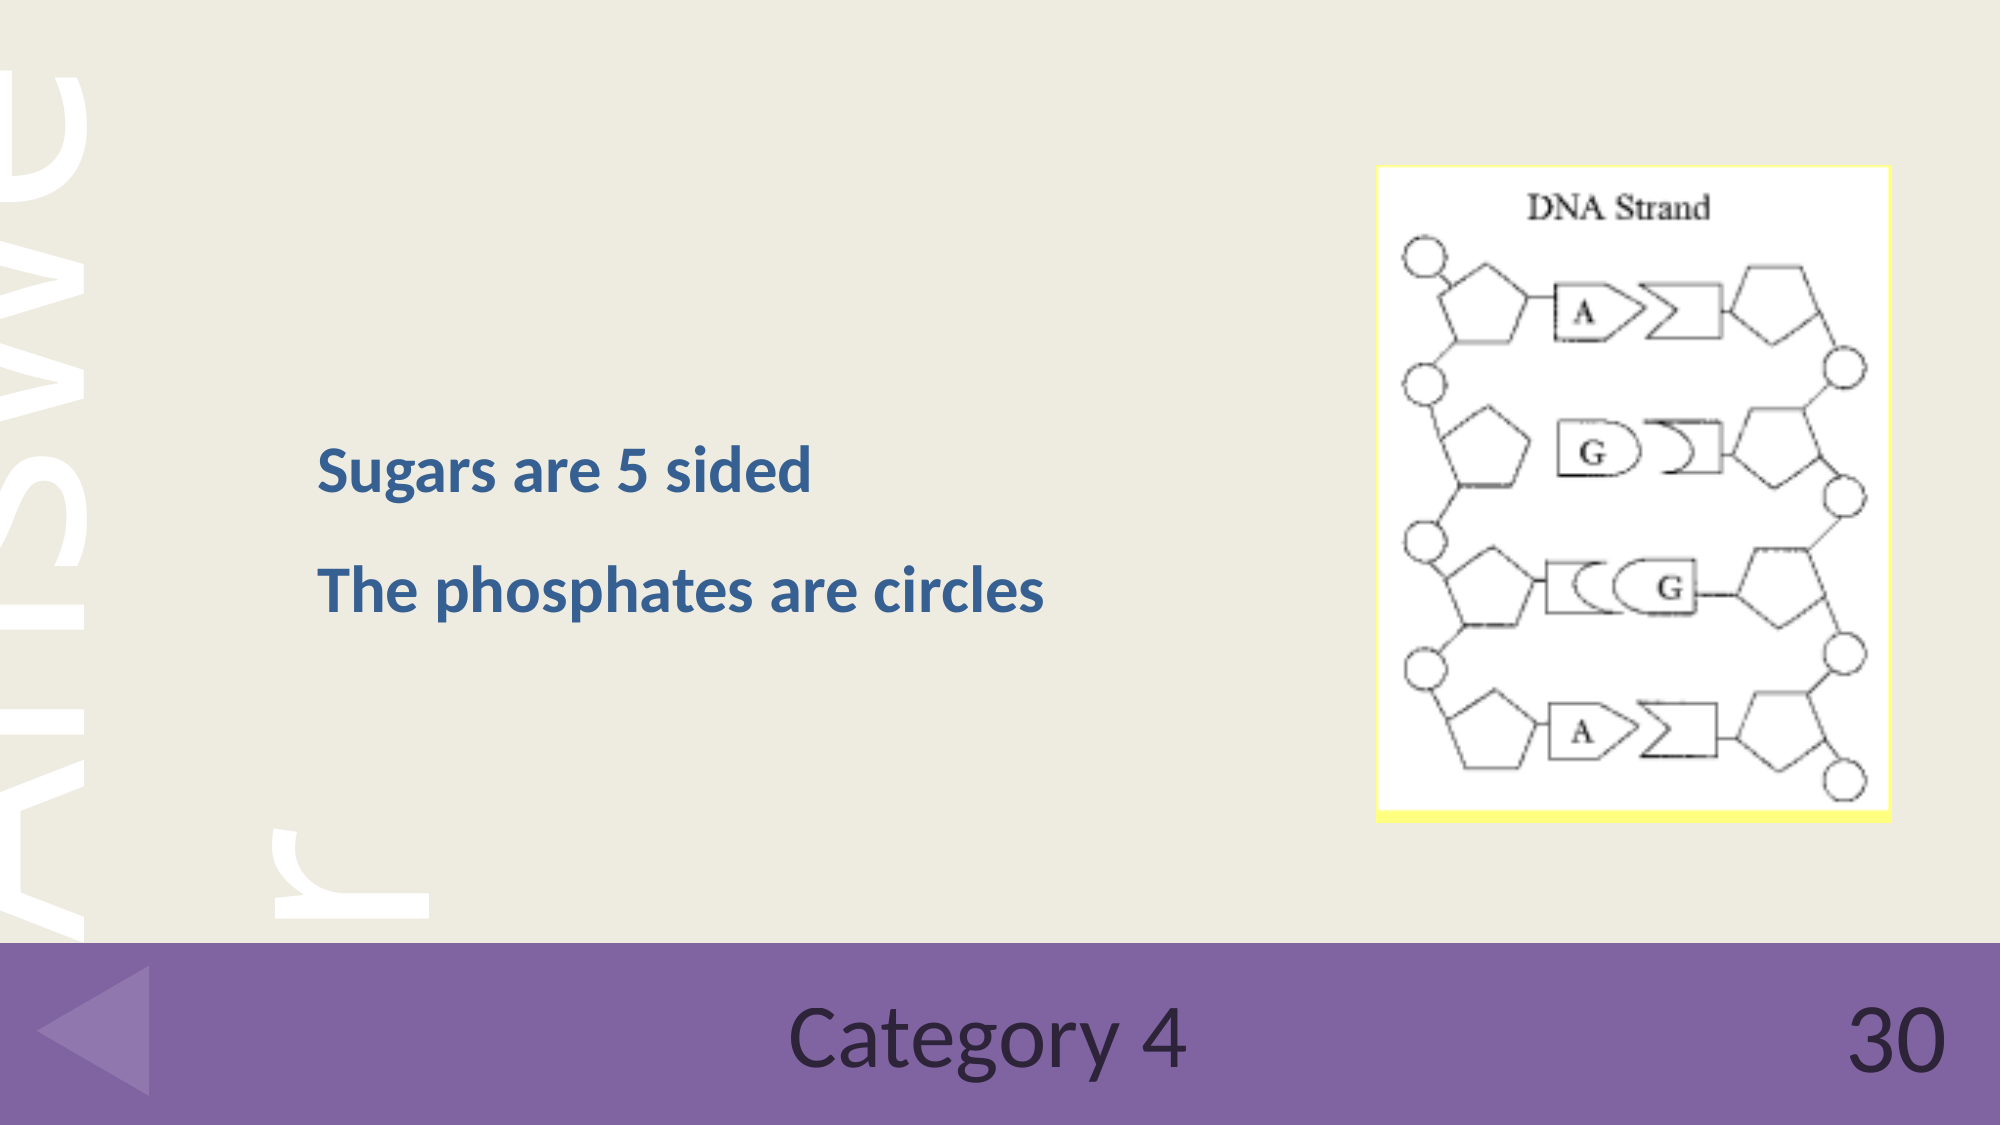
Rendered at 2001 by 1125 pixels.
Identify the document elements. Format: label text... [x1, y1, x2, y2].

list 30 [1889, 967, 1963, 1097]
title Category 4 [88, 937, 1889, 1125]
picture [1376, 164, 1892, 824]
list Sugars are 5 sided The phosphates are circles [302, 169, 1862, 843]
